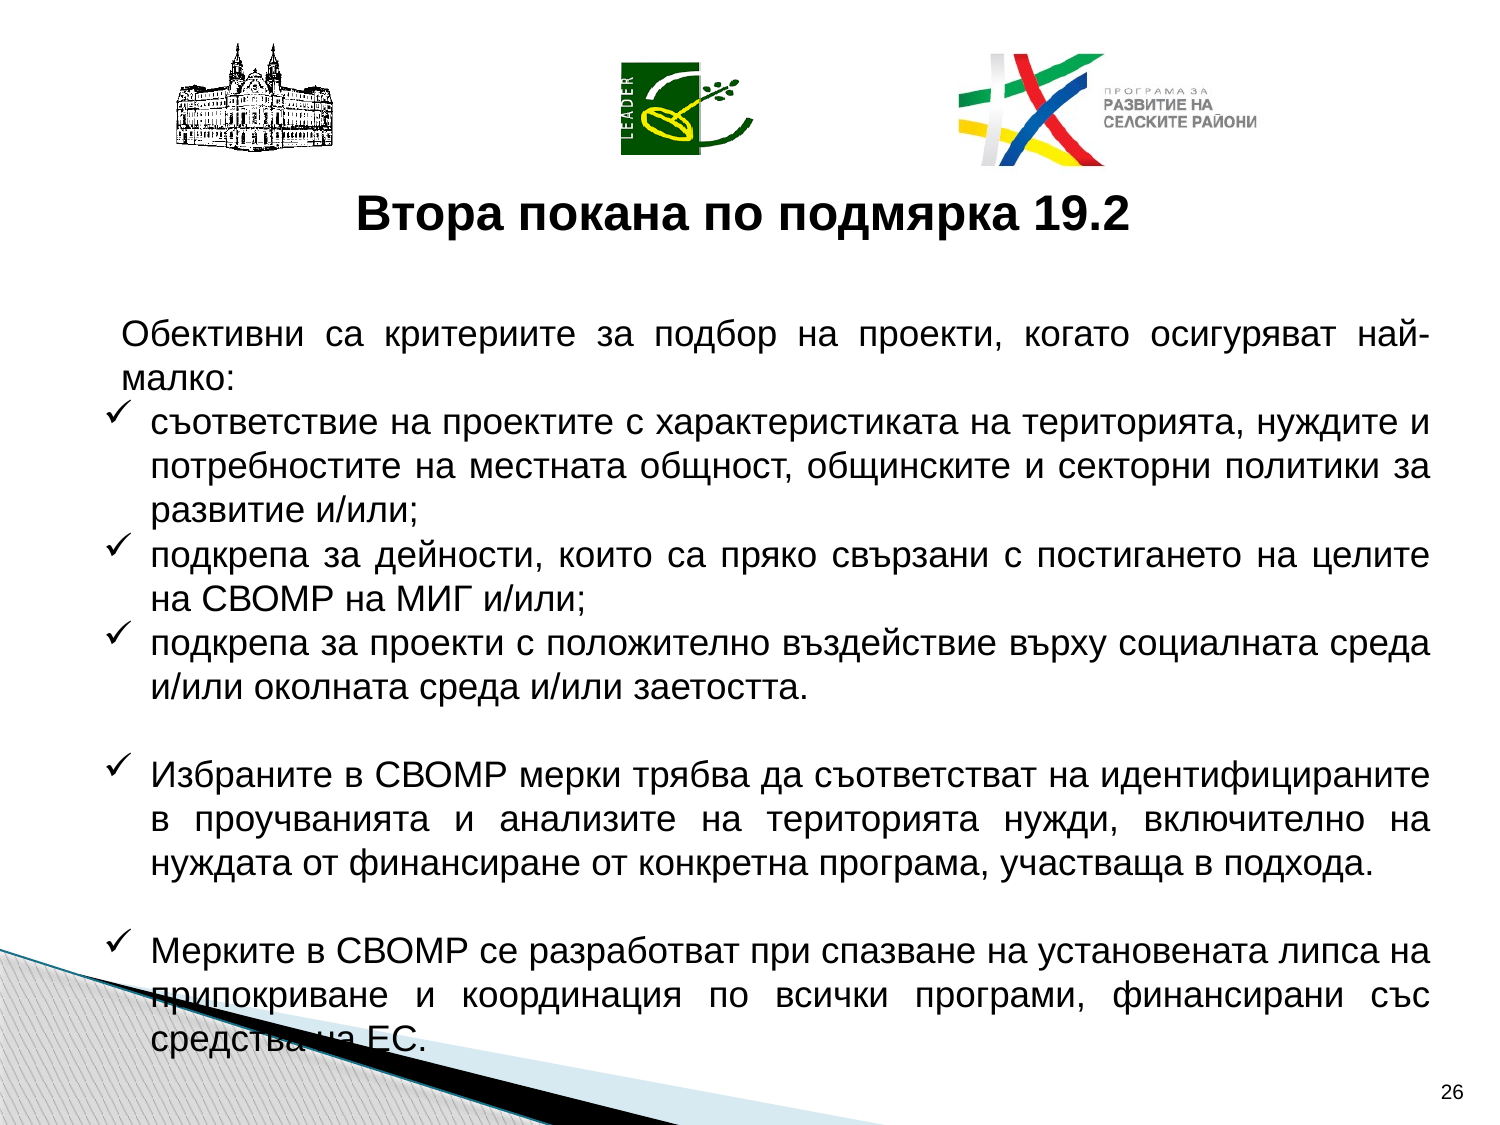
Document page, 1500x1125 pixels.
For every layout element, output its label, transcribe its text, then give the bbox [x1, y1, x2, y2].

picture [621, 61, 757, 156]
picture [172, 38, 339, 156]
list Обективни са критериите за подбор на проекти, когато осигуряват най-малко: съответствие на проектите с характеристиката на територията, нуждите и потребностите на местната общност, общинските и секторни политики за развитие и/или; подкрепа за дейности, които са пряко свързани с постигането на целите на СВОМР на МИГ и/или; подкрепа за проекти с положително въздействие върху социалната среда и/или околната среда и/или заетостта. Избраните в СВОМР мерки трябва да съответстват на идентифицираните в проучванията и анализите на територията нужди, включително на нуждата от финансиране от конкретна програма, участваща в подхода. Мерките в СВОМР се разработват при спазване на установената липса на припокриване и координация по всички програми, финансирани със средства на ЕС. [88, 302, 1447, 1069]
picture [943, 38, 1270, 178]
slide_number 26 [1418, 1051, 1479, 1112]
text_box Втора покана по подмярка 19.2 [41, 172, 1459, 248]
